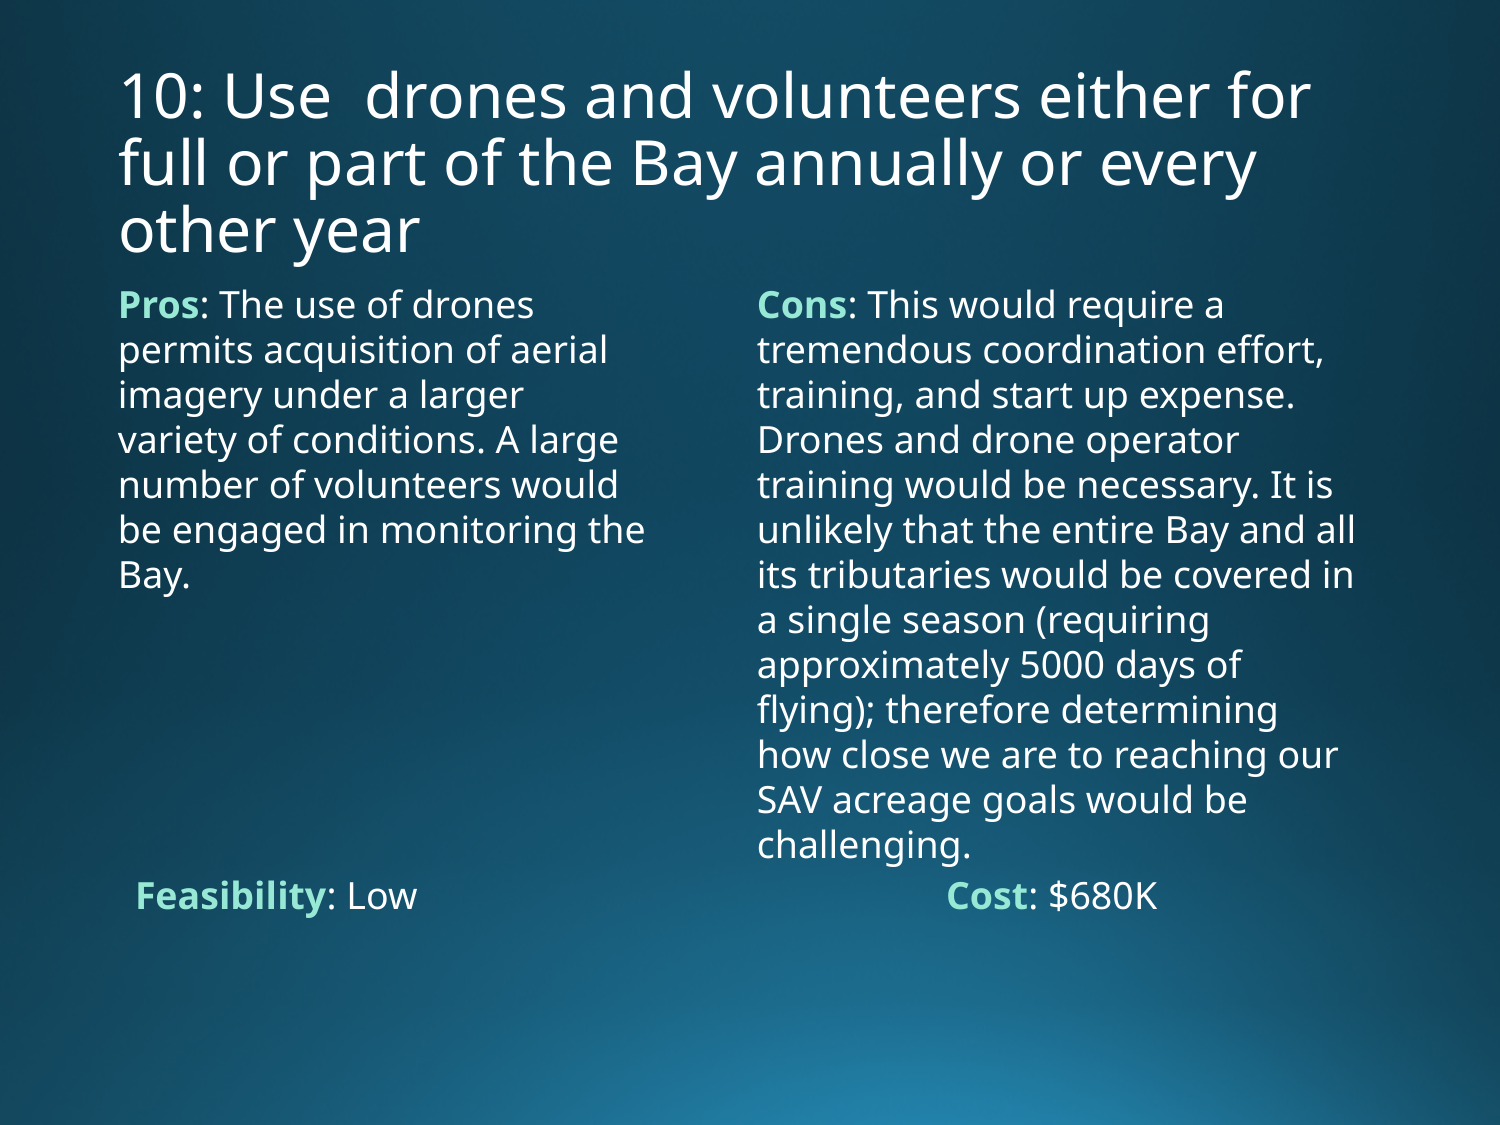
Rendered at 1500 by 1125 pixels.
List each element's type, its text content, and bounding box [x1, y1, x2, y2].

text_box Cost: $680K [931, 874, 1318, 925]
text_box Pros: The use of drones permits acquisition of aerial imagery under a larger variety of conditions. A large number of volunteers would be engaged in monitoring the Bay. [103, 273, 663, 604]
text_box Cons: This would require a tremendous coordination effort, training, and start up expense. Drones and drone operator training would be necessary. It is unlikely that the entire Bay and all its tributaries would be covered in a single season (requiring approximately 5000 days of flying); therefore determining how close we are to reaching our SAV acreage goals would be challenging. [742, 273, 1374, 874]
picture [0, 0, 1500, 1125]
text_box Feasibility: Low [120, 864, 785, 925]
title 10: Use drones and volunteers either for full or part of the Bay annually or every other year [103, 56, 1415, 275]
